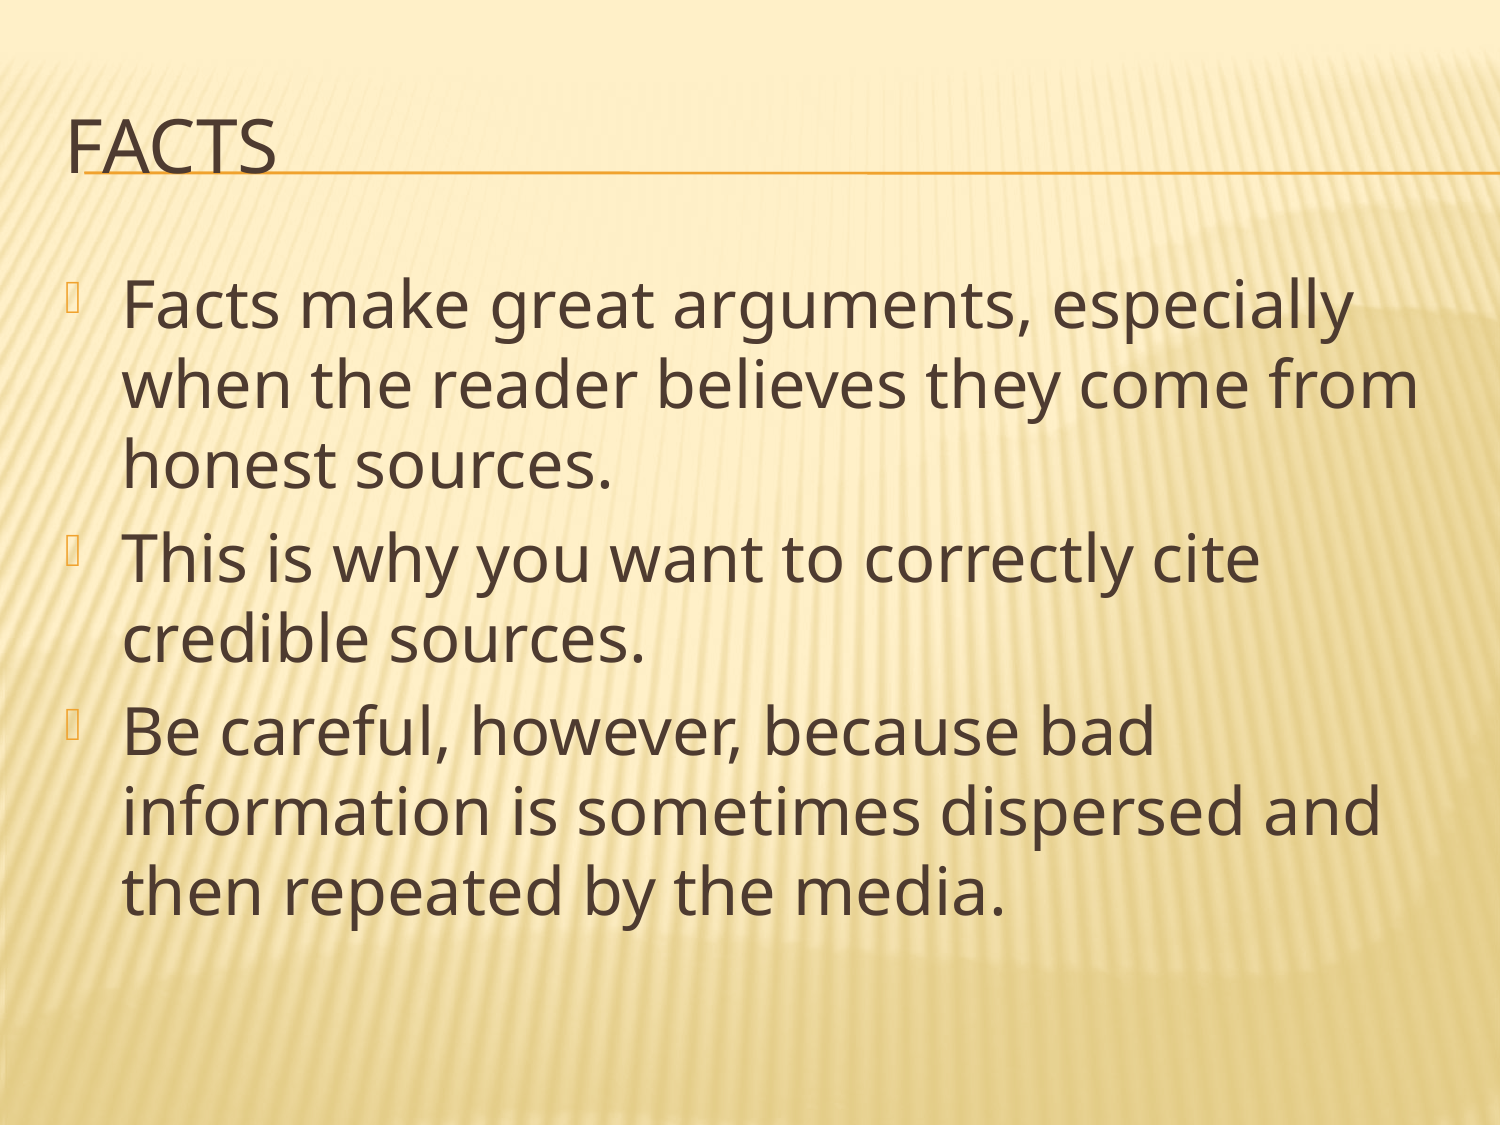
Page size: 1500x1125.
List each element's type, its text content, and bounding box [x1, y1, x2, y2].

title Facts [50, 75, 1475, 213]
list Facts make great arguments, especially when the reader believes they come from honest sources. This is why you want to correctly cite credible sources. Be careful, however, because bad information is sometimes dispersed and then repeated by the media. [50, 254, 1475, 998]
